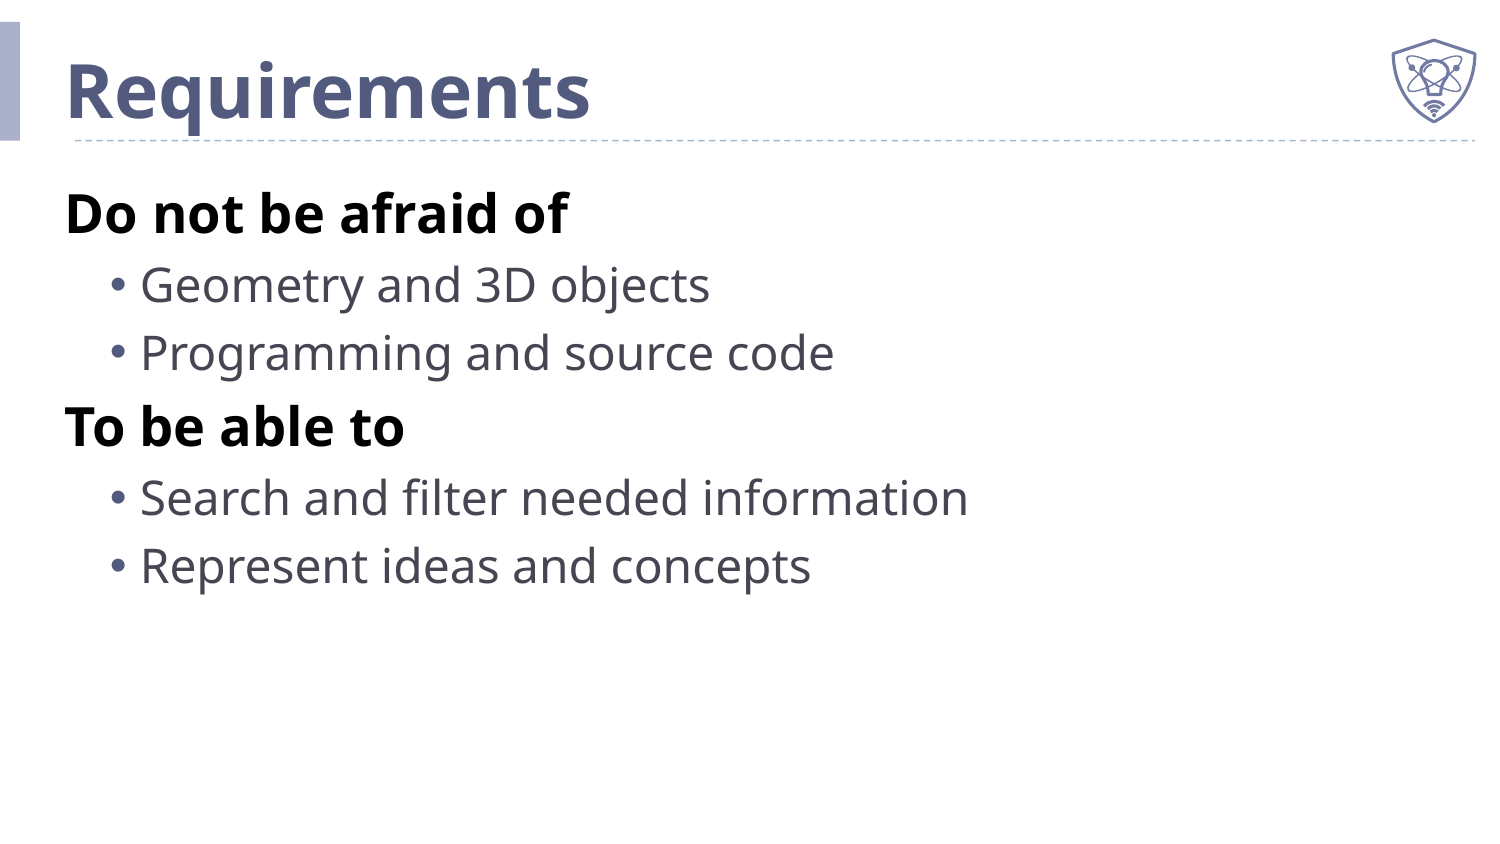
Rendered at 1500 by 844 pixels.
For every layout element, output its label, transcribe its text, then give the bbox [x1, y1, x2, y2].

list Do not be afraid of Geometry and 3D objects Programming and source code To be able to Search and filter needed information Represent ideas and concepts [50, 171, 1475, 835]
title Requirements [50, 18, 1475, 141]
